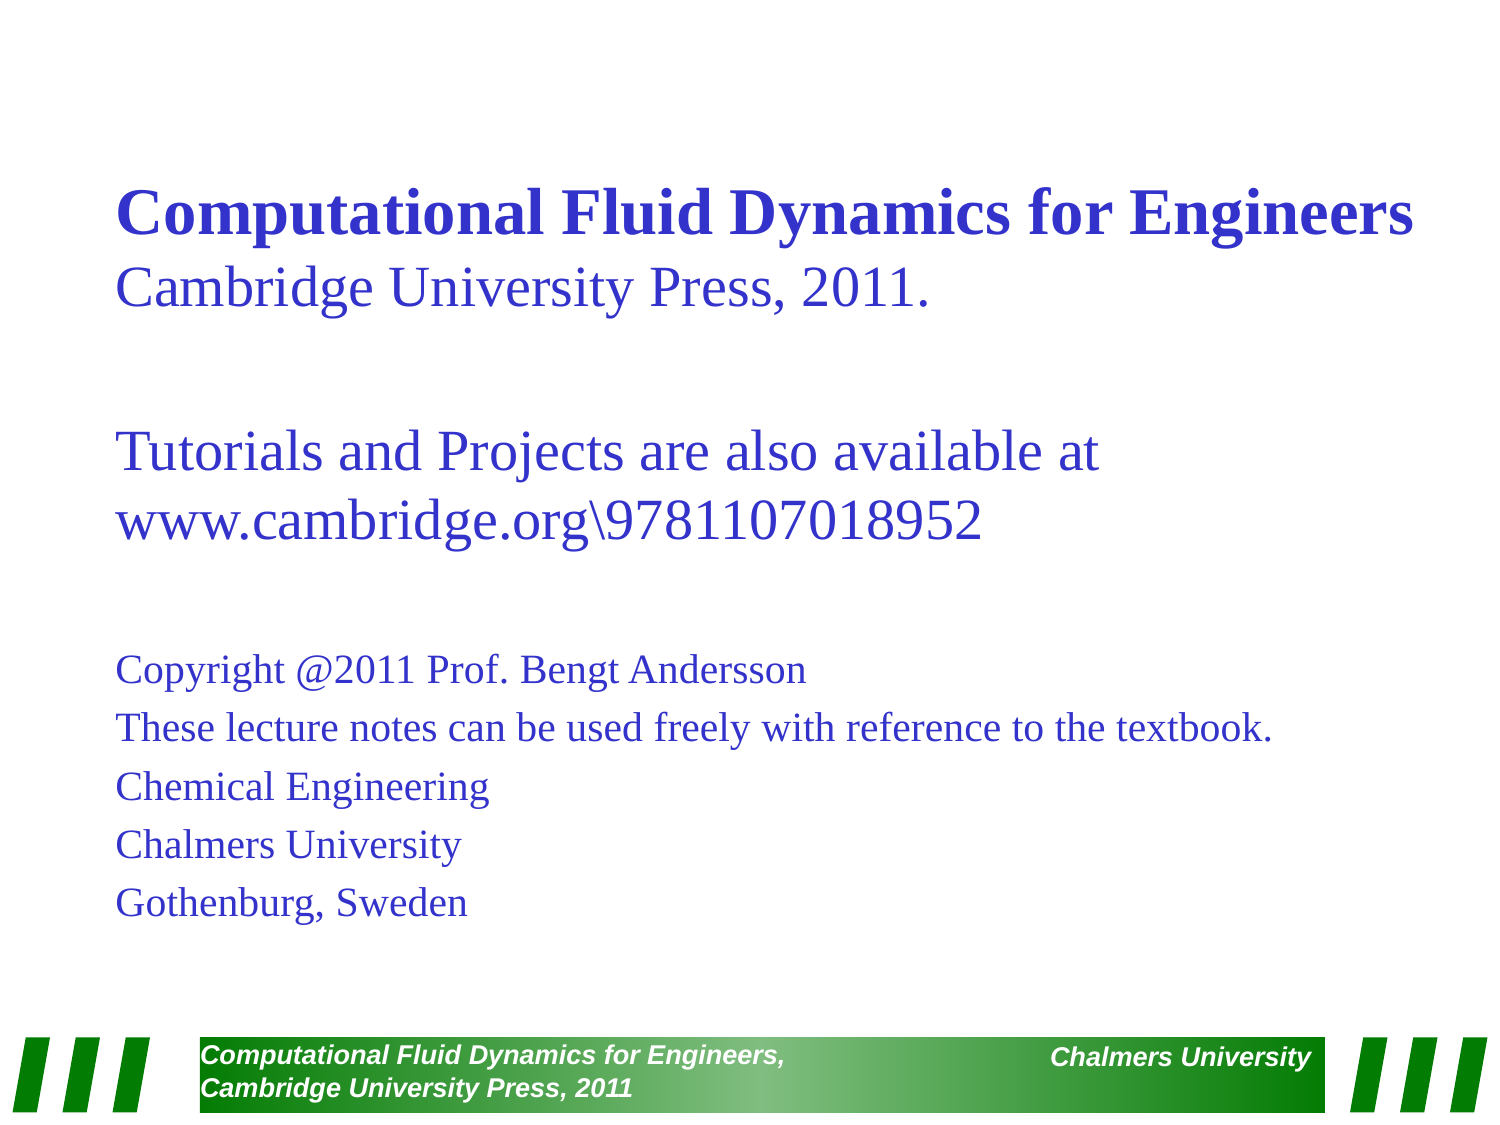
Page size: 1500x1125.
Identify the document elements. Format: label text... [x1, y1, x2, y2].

subtitle Computational Fluid Dynamics for Engineers Cambridge University Press, 2011. Tutorials and Projects are also available at www.cambridge.org\9781107018952 Copyright @2011 Prof. Bengt Andersson These lecture notes can be used freely with reference to the textbook. Chemical Engineering Chalmers University Gothenburg, Sweden [100, 160, 1459, 965]
